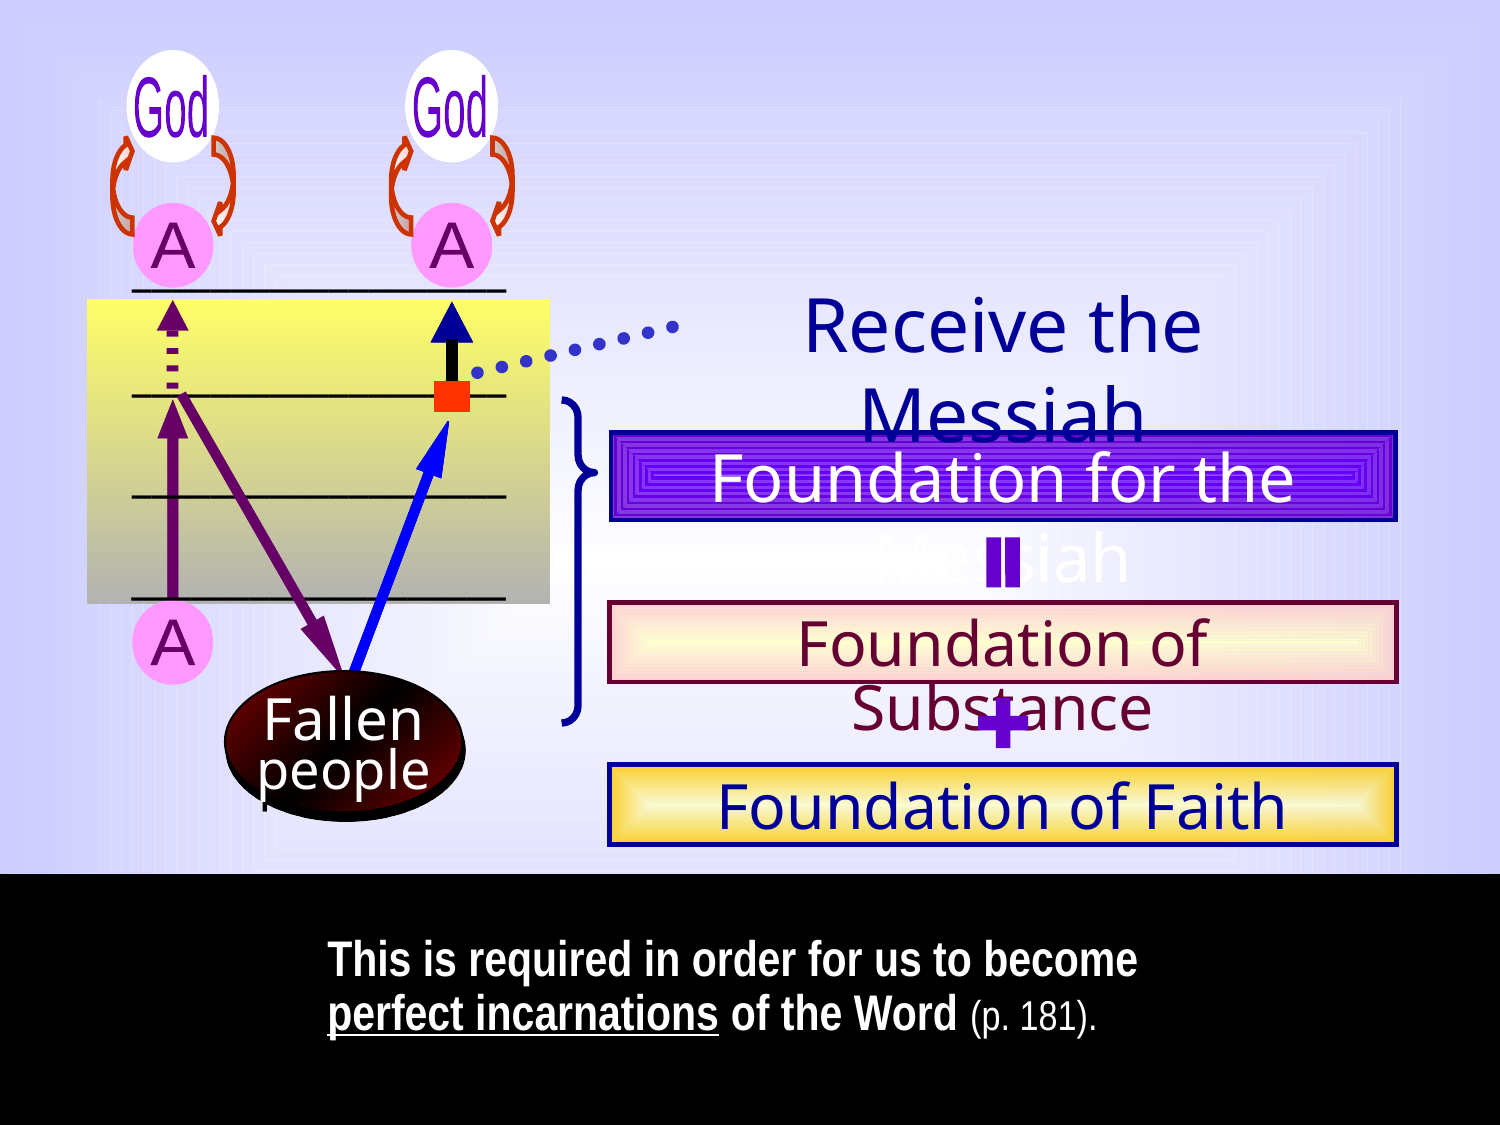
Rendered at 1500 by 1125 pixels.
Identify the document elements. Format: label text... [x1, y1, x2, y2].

text_box Foundation for the Messiah [606, 428, 1400, 604]
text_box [993, 537, 1013, 588]
text_box [566, 399, 596, 724]
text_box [390, 49, 513, 288]
text_box [0, 875, 1500, 1125]
text_box Foundation of Substance [632, 608, 1374, 751]
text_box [74, 49, 563, 813]
text_box [609, 602, 1397, 682]
text_box [609, 764, 1397, 845]
text_box Foundation of Faith [632, 771, 1374, 850]
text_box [977, 697, 1029, 749]
text_box Receive the Messiah [668, 269, 1338, 465]
text_box This is required in order for us to become perfect incarnations of the Word (p. 181). [312, 928, 1175, 1050]
